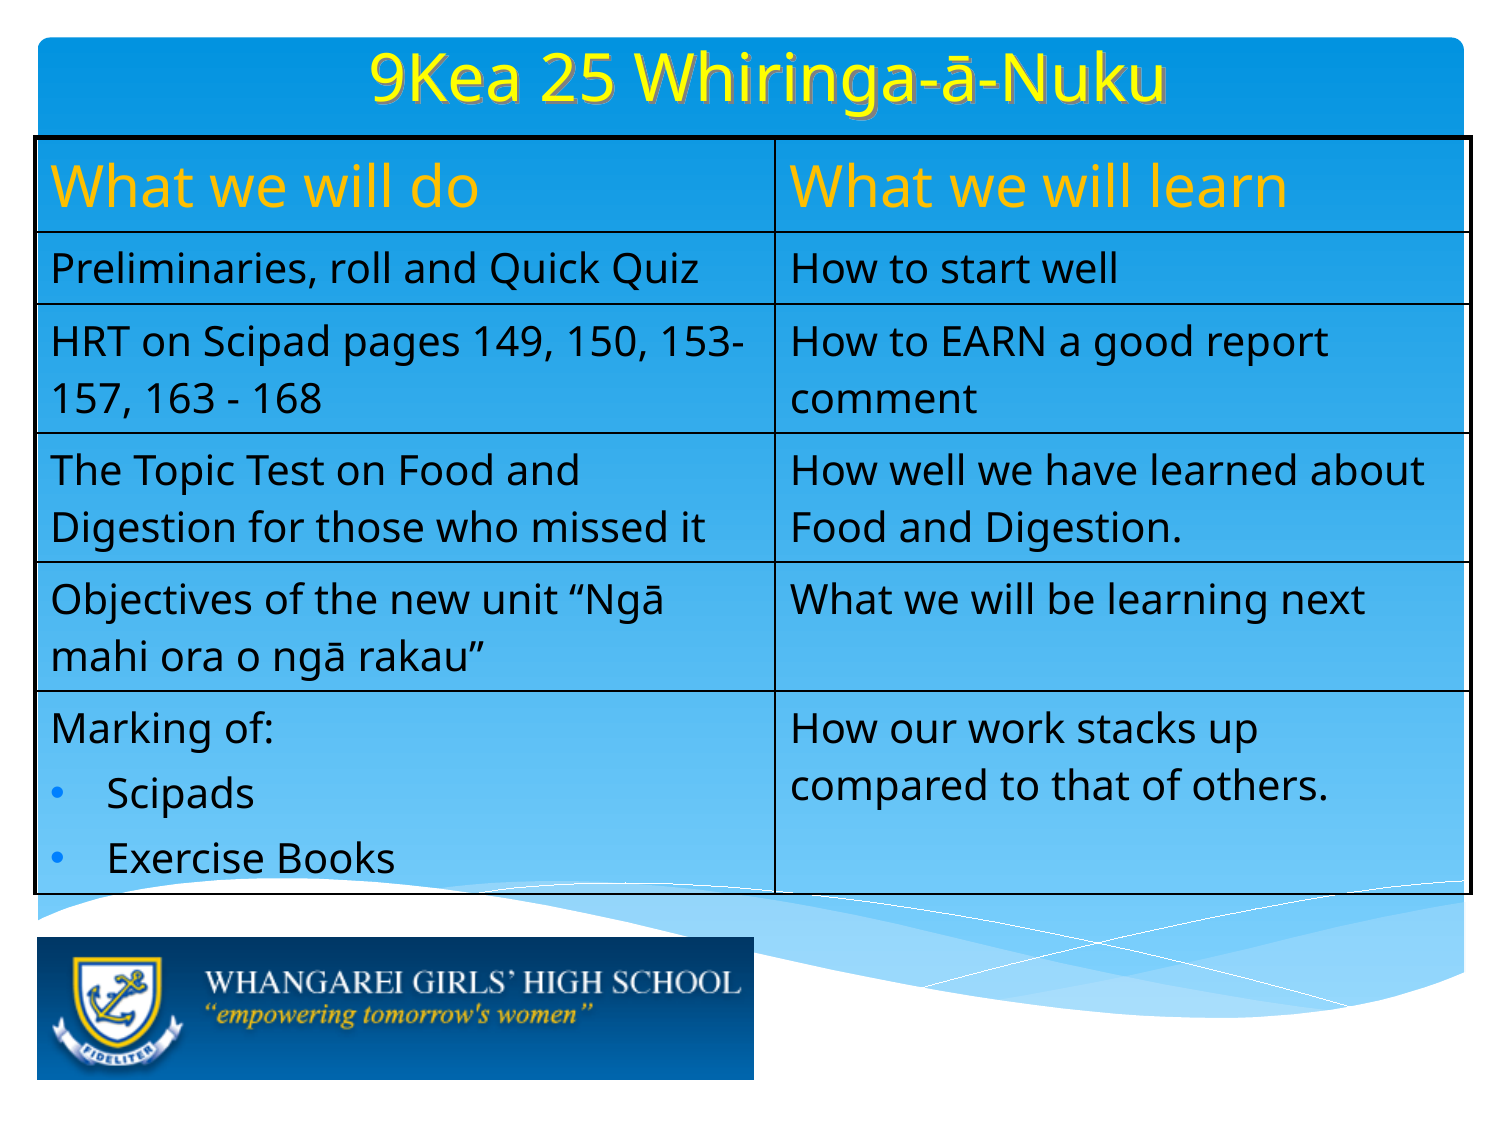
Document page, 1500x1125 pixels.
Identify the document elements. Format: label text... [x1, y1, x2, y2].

table_cell Marking of: Scipads Exercise Books [37, 692, 774, 893]
table_cell What we will be learning next [776, 563, 1469, 690]
table_cell Objectives of the new unit “Ngā mahi ora o ngā rakau” [37, 563, 774, 690]
table_cell How well we have learned about Food and Digestion. [776, 434, 1469, 561]
table_cell HRT on Scipad pages 149, 150, 153-157, 163 - 168 [37, 305, 774, 432]
table_header What we will learn [776, 140, 1469, 231]
table_cell How to start well [776, 233, 1469, 303]
picture [37, 937, 754, 1080]
table_header What we will do [37, 140, 774, 231]
table_cell The Topic Test on Food and Digestion for those who missed it [37, 434, 774, 561]
text_box 9Kea 25 Whiringa-ā-Nuku [162, 24, 1375, 125]
table_cell How to EARN a good report comment [776, 305, 1469, 432]
table_cell Preliminaries, roll and Quick Quiz [37, 233, 774, 303]
table_cell How our work stacks up compared to that of others. [776, 692, 1469, 893]
